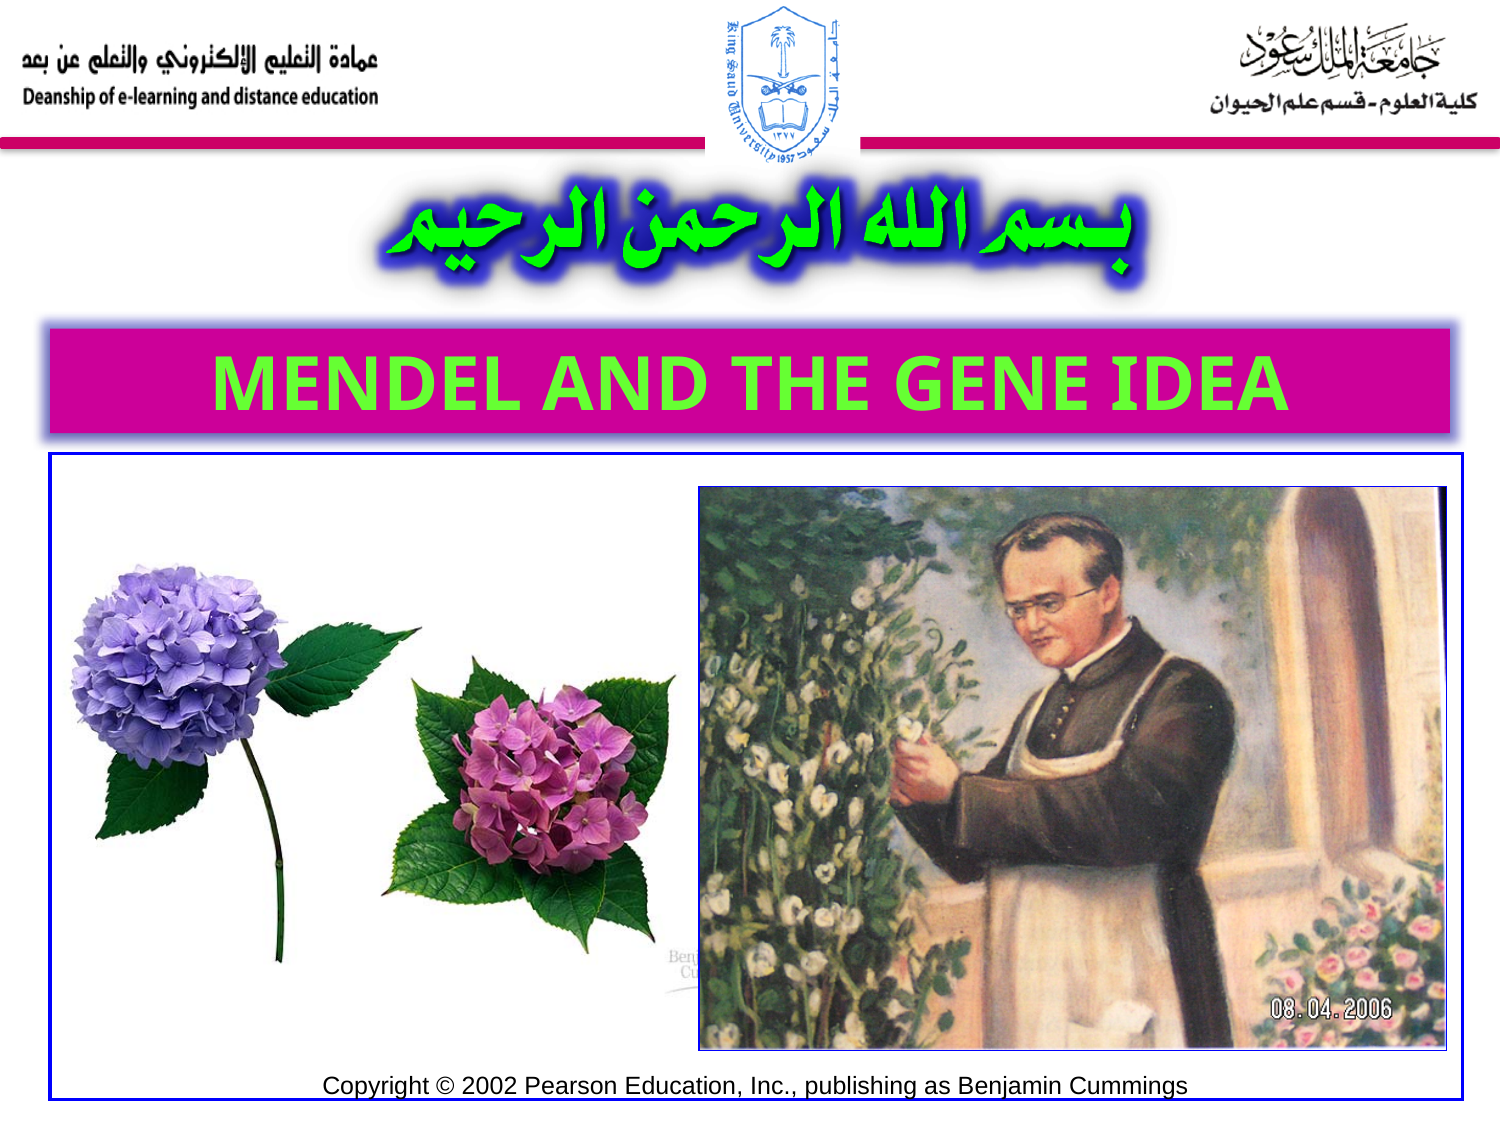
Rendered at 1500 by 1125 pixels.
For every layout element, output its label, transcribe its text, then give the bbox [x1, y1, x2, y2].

text_box Copyright © 2002 Pearson Education, Inc., publishing as Benjamin Cummings [49, 1062, 1463, 1125]
text_box [49, 453, 1463, 1062]
text_box MENDEL AND THE GENE IDEA [50, 328, 1450, 434]
picture [51, 487, 1446, 1051]
picture [324, 124, 1206, 296]
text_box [0, 0, 1500, 168]
